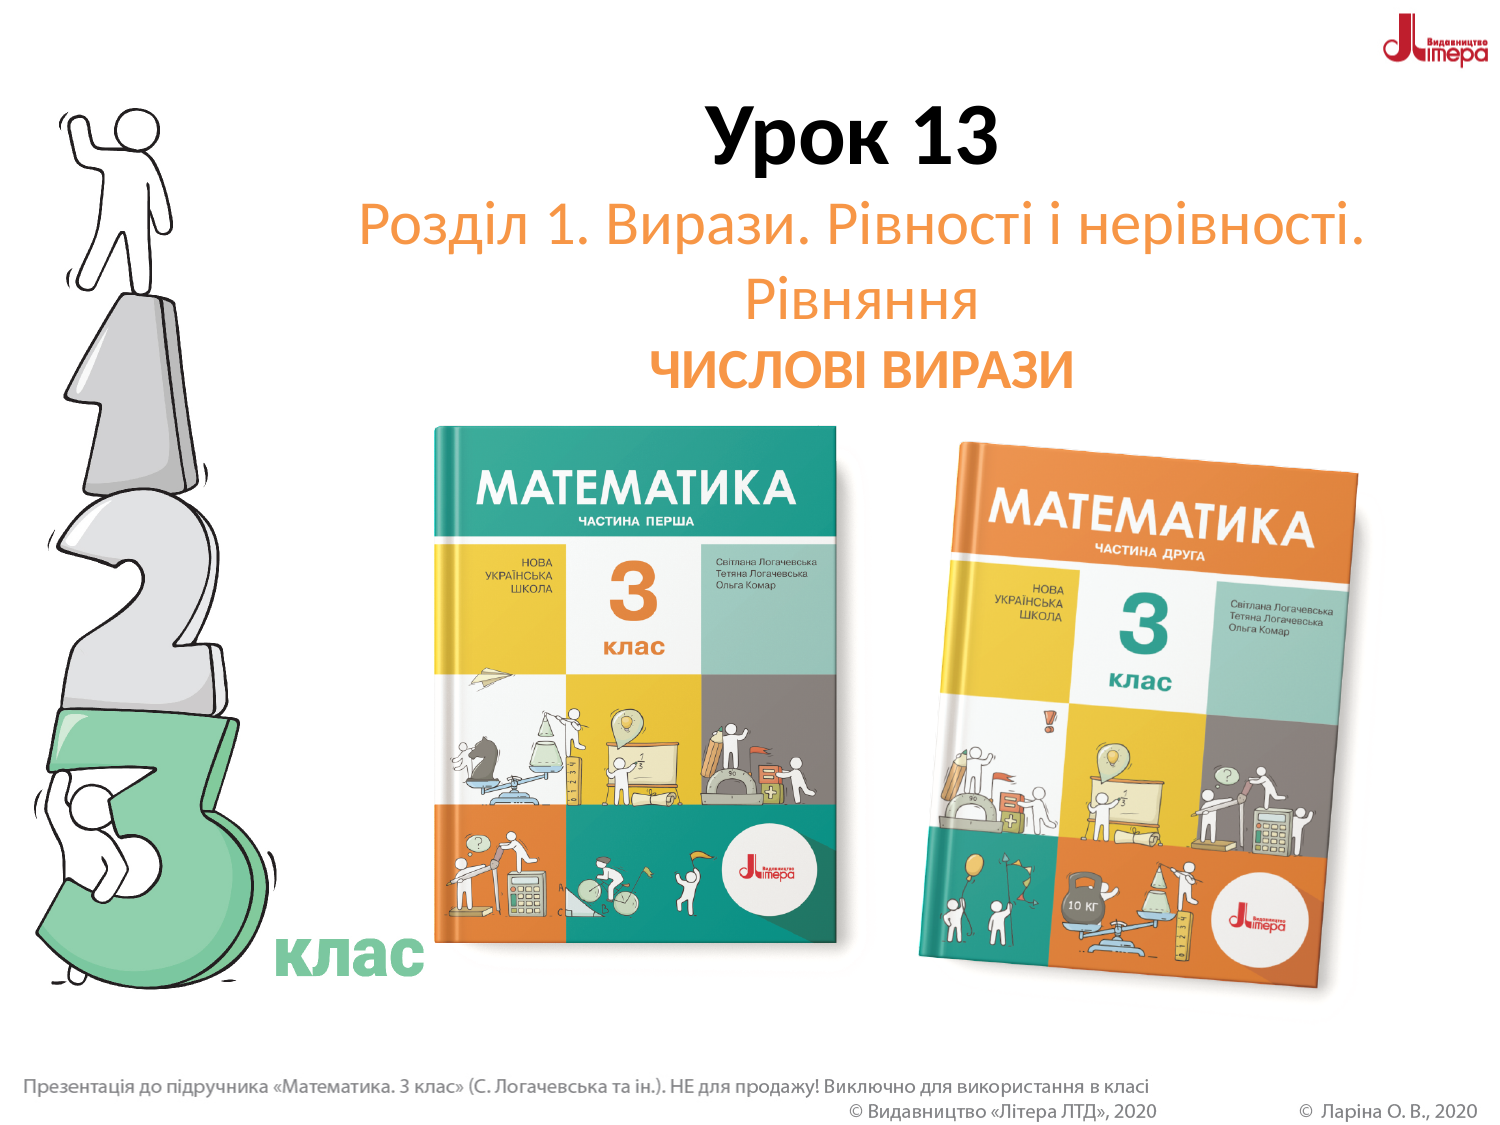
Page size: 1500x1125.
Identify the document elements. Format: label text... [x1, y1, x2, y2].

picture [0, 0, 1500, 1125]
title Урок 13 Розділ 1. Вирази. Рівності і нерівності. Рівняння ЧИСЛОВІ ВИРАЗИ [225, 66, 1500, 409]
